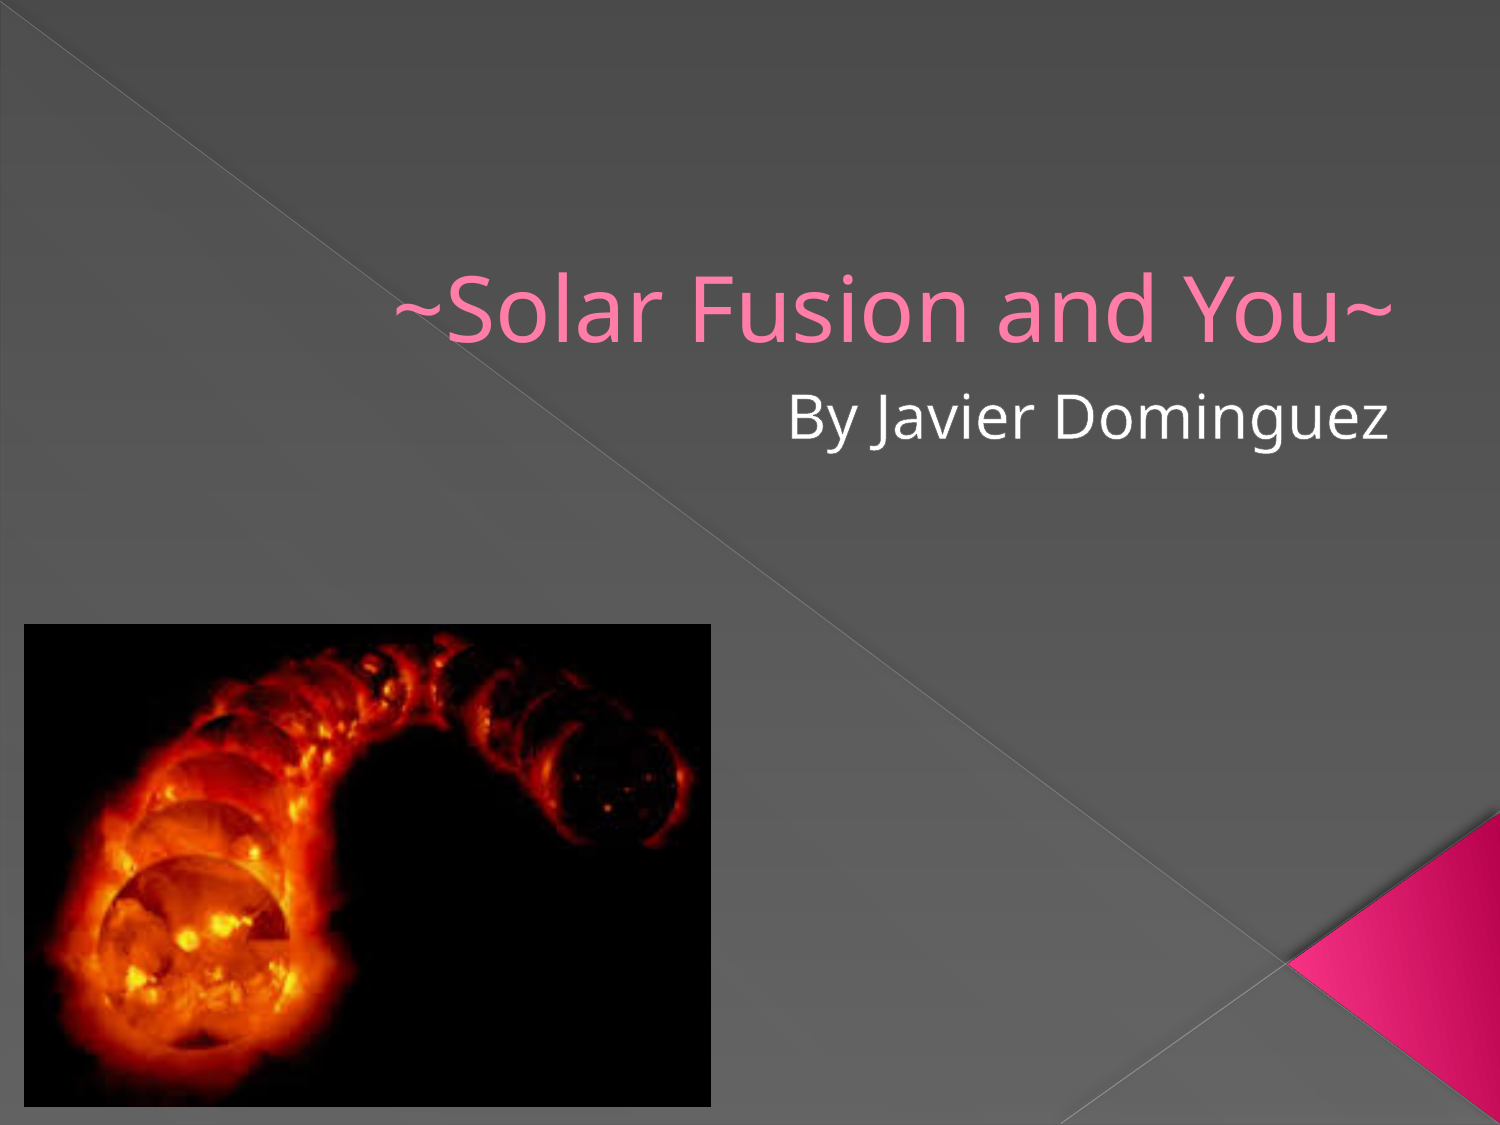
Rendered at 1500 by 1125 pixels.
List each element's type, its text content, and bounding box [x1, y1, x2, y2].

subtitle By Javier Dominguez [88, 369, 1412, 657]
picture [24, 624, 712, 1107]
title ~Solar Fusion and You~ [88, 127, 1412, 369]
